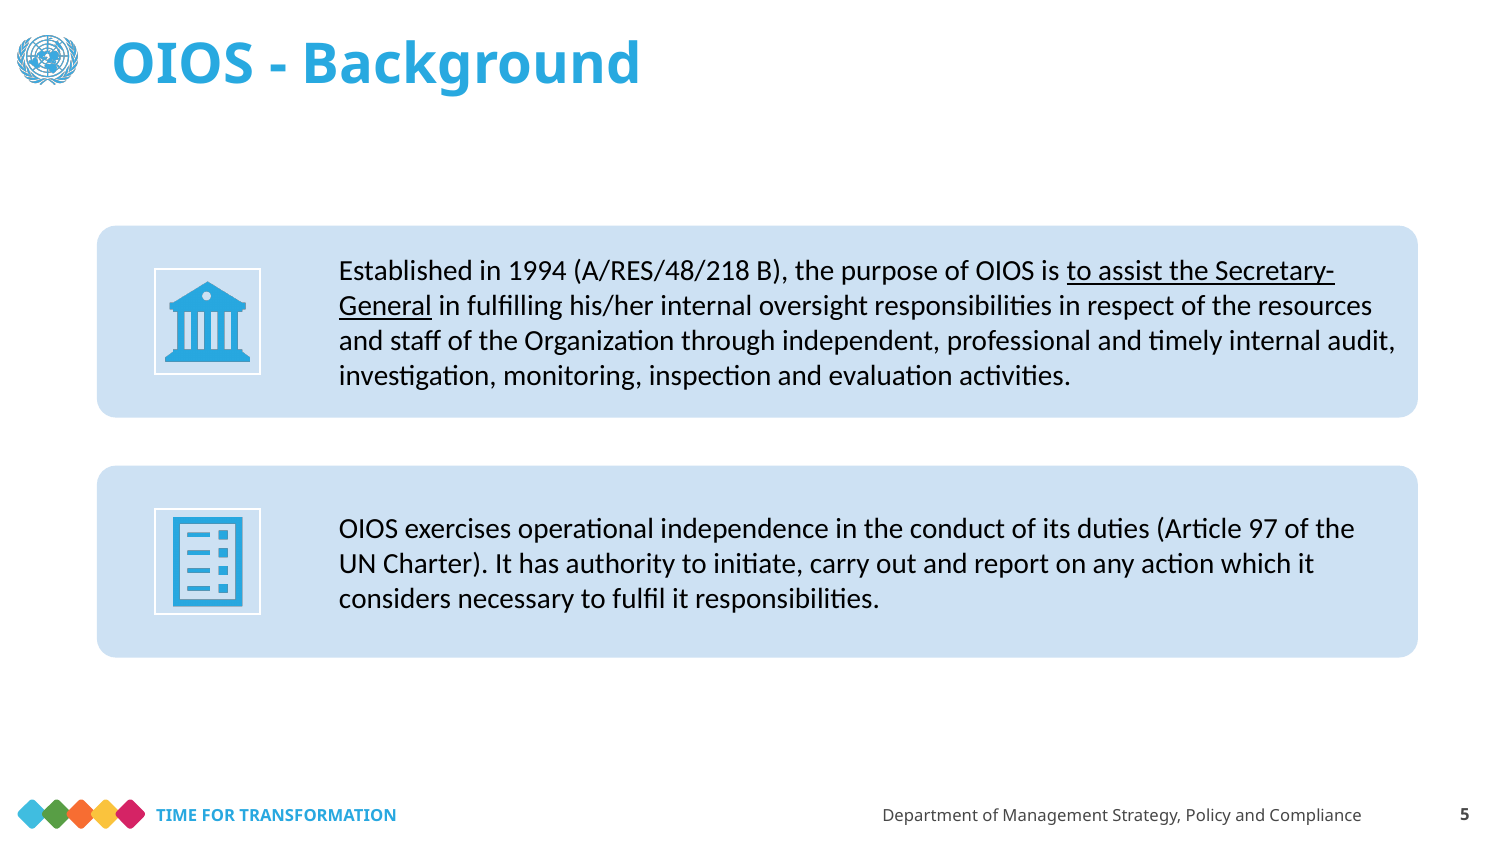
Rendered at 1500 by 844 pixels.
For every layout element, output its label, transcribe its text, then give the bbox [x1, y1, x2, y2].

title OIOS - Background [96, 24, 1418, 106]
footer Department of Management Strategy, Policy and Compliance [640, 792, 1378, 838]
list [96, 121, 1418, 762]
slide_number 5 [1385, 792, 1485, 838]
picture [17, 35, 78, 85]
